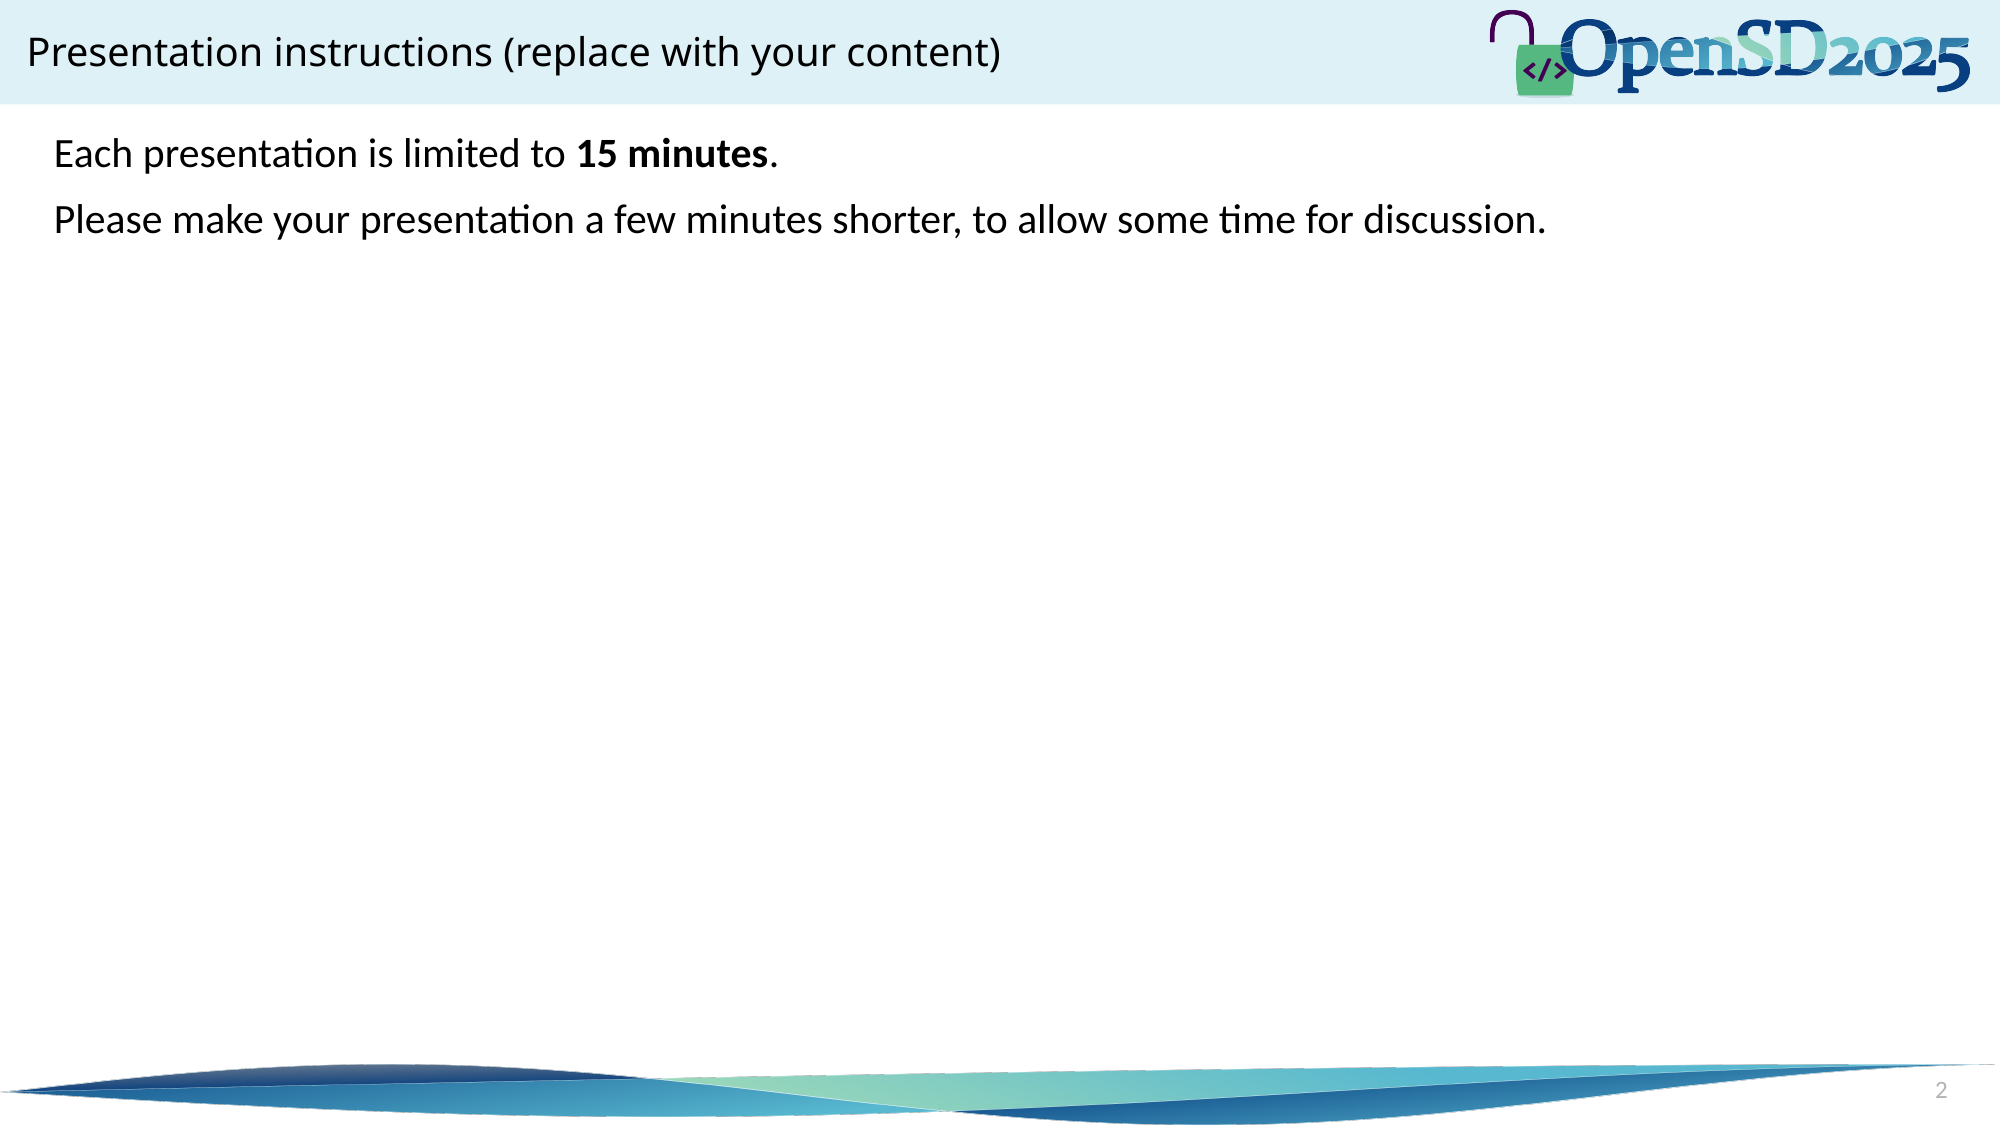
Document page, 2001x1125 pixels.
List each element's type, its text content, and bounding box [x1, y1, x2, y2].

title Presentation instructions (replace with your content) [11, 25, 1391, 83]
list Each presentation is limited to 15 minutes. Please make your presentation a few minutes shorter, to allow some time for discussion. [38, 123, 1961, 1027]
picture [1487, 6, 1989, 102]
slide_number 2 [1513, 1058, 1963, 1119]
picture [0, 1064, 1995, 1125]
